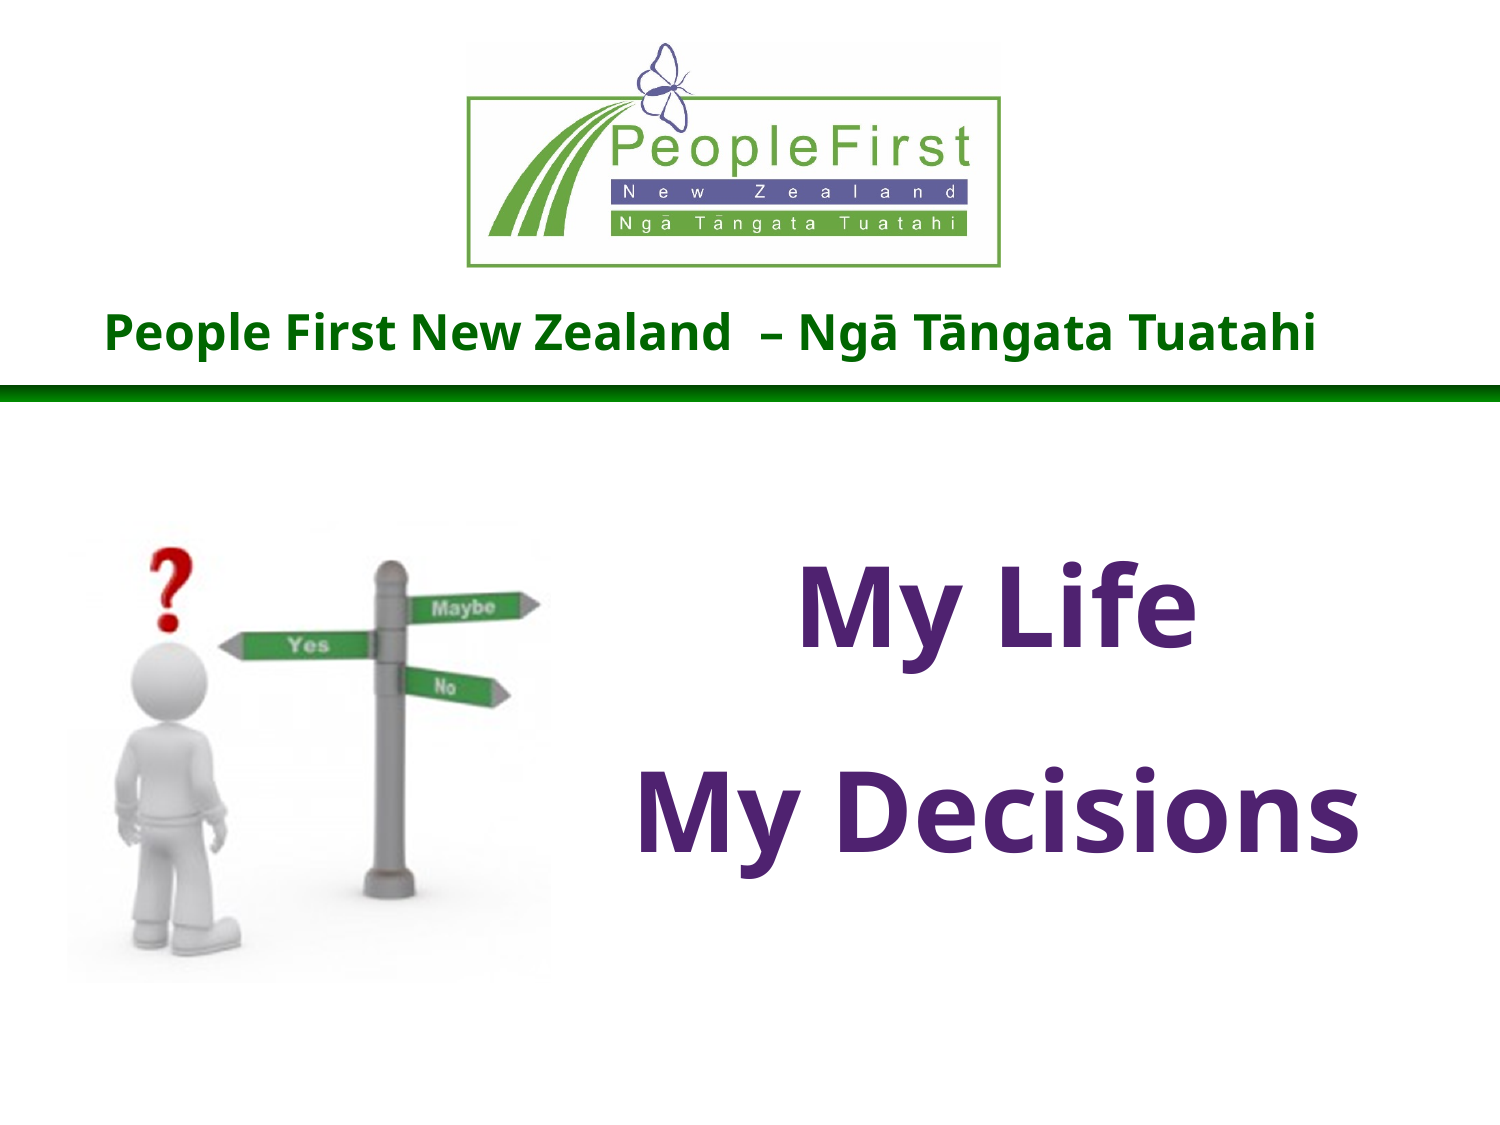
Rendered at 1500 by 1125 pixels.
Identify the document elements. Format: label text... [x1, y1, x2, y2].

picture [466, 42, 1001, 268]
picture [66, 521, 551, 983]
text_box My Life My Decisions [554, 527, 1446, 882]
title People First New Zealand – Ngā Tāngata Tuatahi [88, 278, 1500, 368]
